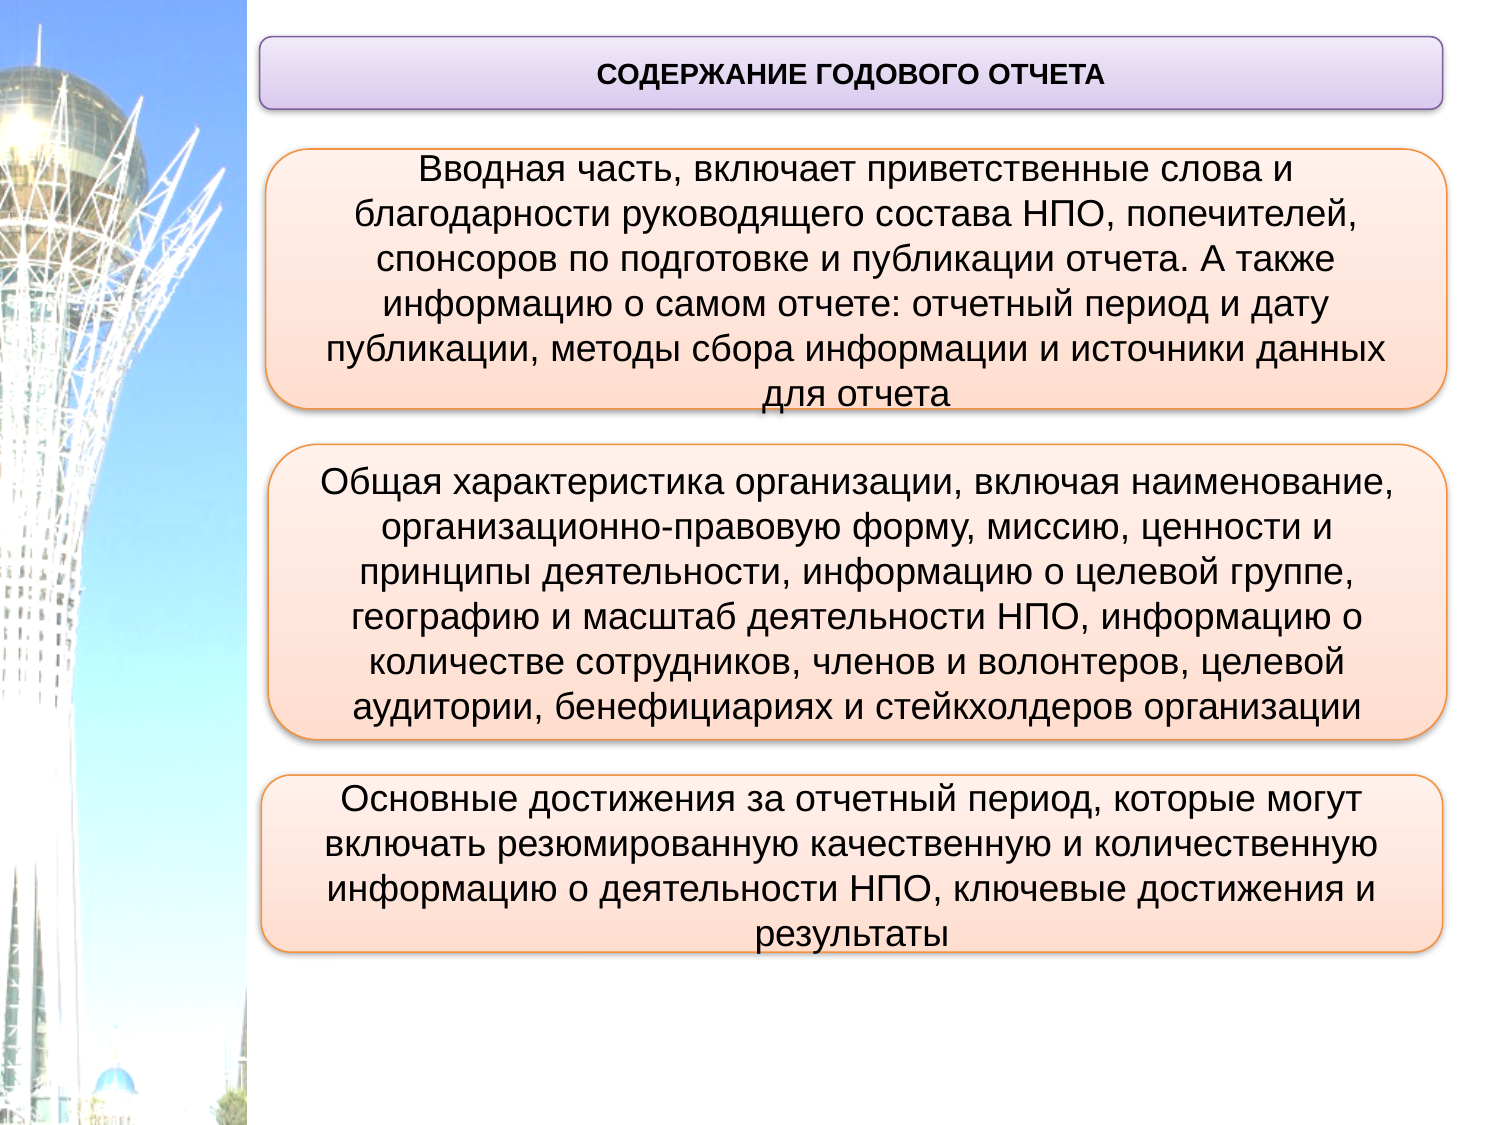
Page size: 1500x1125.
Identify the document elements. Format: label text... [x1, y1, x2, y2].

text_box Основные достижения за отчетный период, которые могут включать резюмированную качественную и количественную информацию о деятельности НПО, ключевые достижения и результаты [260, 774, 1444, 953]
text_box СОДЕРЖАНИЕ ГОДОВОГО ОТЧЕТА [258, 35, 1444, 110]
picture [0, 0, 247, 1125]
text_box Общая характеристика организации, включая наименование, организационно-правовую форму, миссию, ценности и принципы деятельности, информацию о целевой группе, географию и масштаб деятельности НПО, информацию о количестве сотрудников, членов и волонтеров, целевой аудитории, бенефициариях и стейкхолдеров организации [267, 443, 1448, 741]
text_box Вводная часть, включает приветственные слова и благодарности руководящего состава НПО, попечителей, спонсоров по подготовке и публикации отчета. А также информацию о самом отчете: отчетный период и дату публикации, методы сбора информации и источники данных для отчета [264, 148, 1448, 410]
